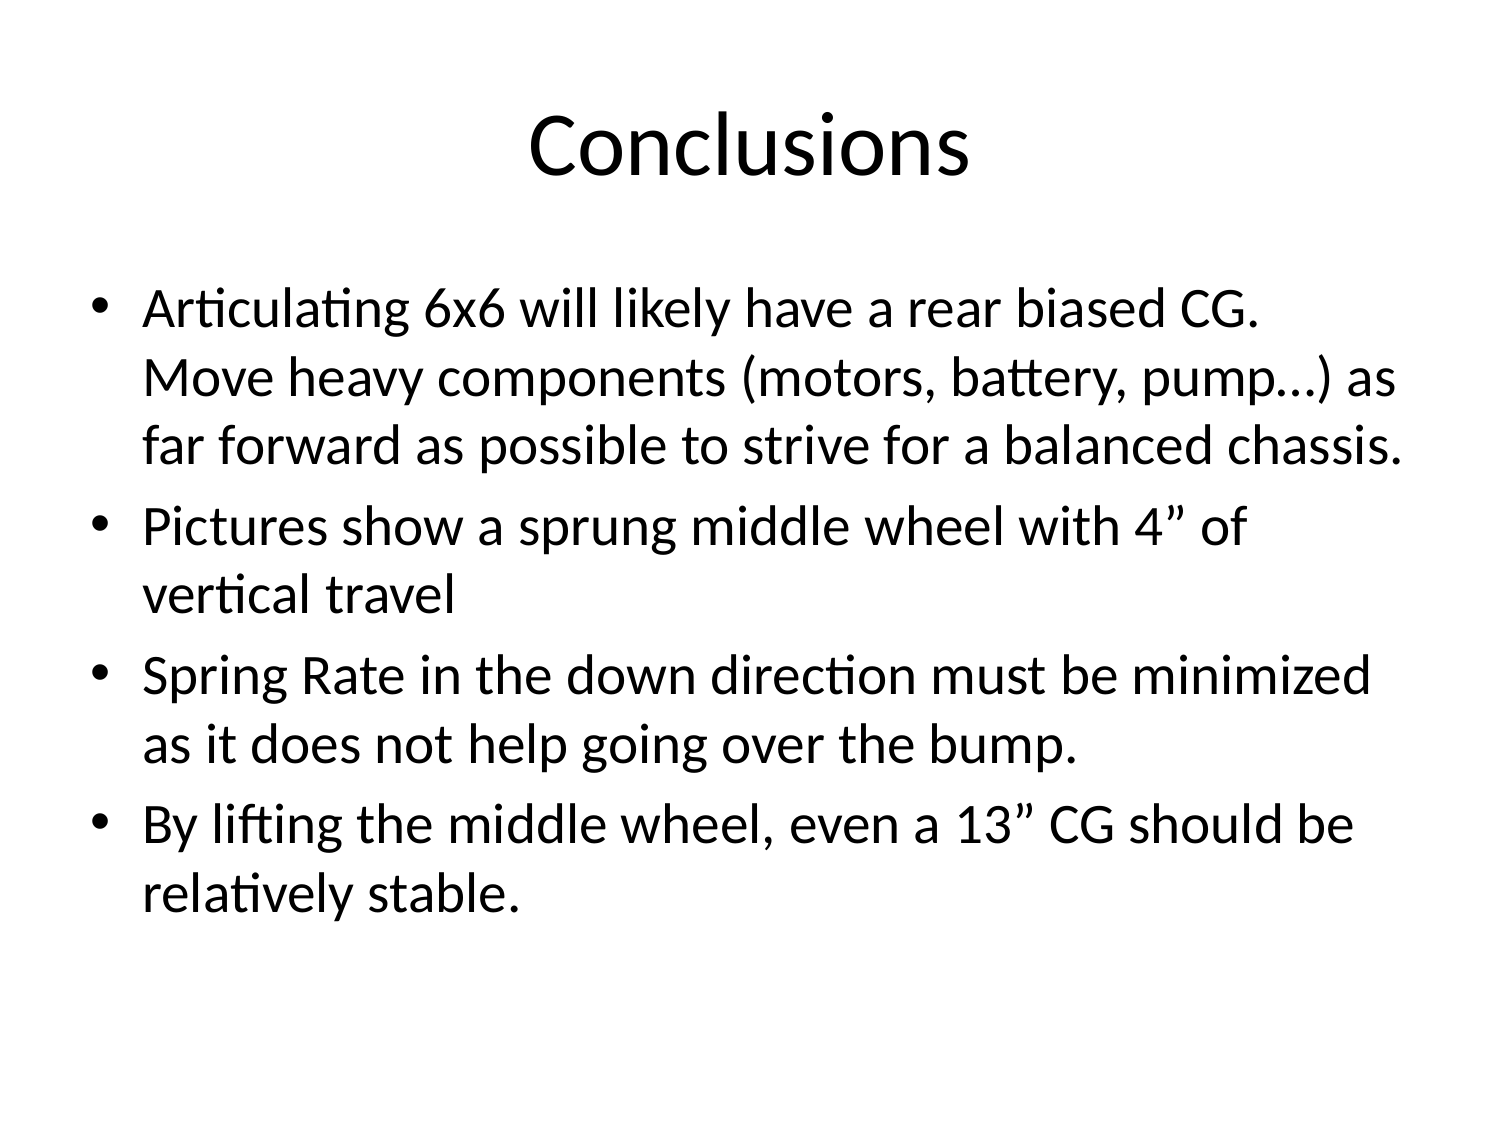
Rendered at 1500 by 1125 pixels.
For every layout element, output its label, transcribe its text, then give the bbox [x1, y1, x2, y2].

list Articulating 6x6 will likely have a rear biased CG. Move heavy components (motors, battery, pump…) as far forward as possible to strive for a balanced chassis. Pictures show a sprung middle wheel with 4” of vertical travel Spring Rate in the down direction must be minimized as it does not help going over the bump. By lifting the middle wheel, even a 13” CG should be relatively stable. [75, 262, 1425, 1005]
title Conclusions [75, 45, 1425, 233]
